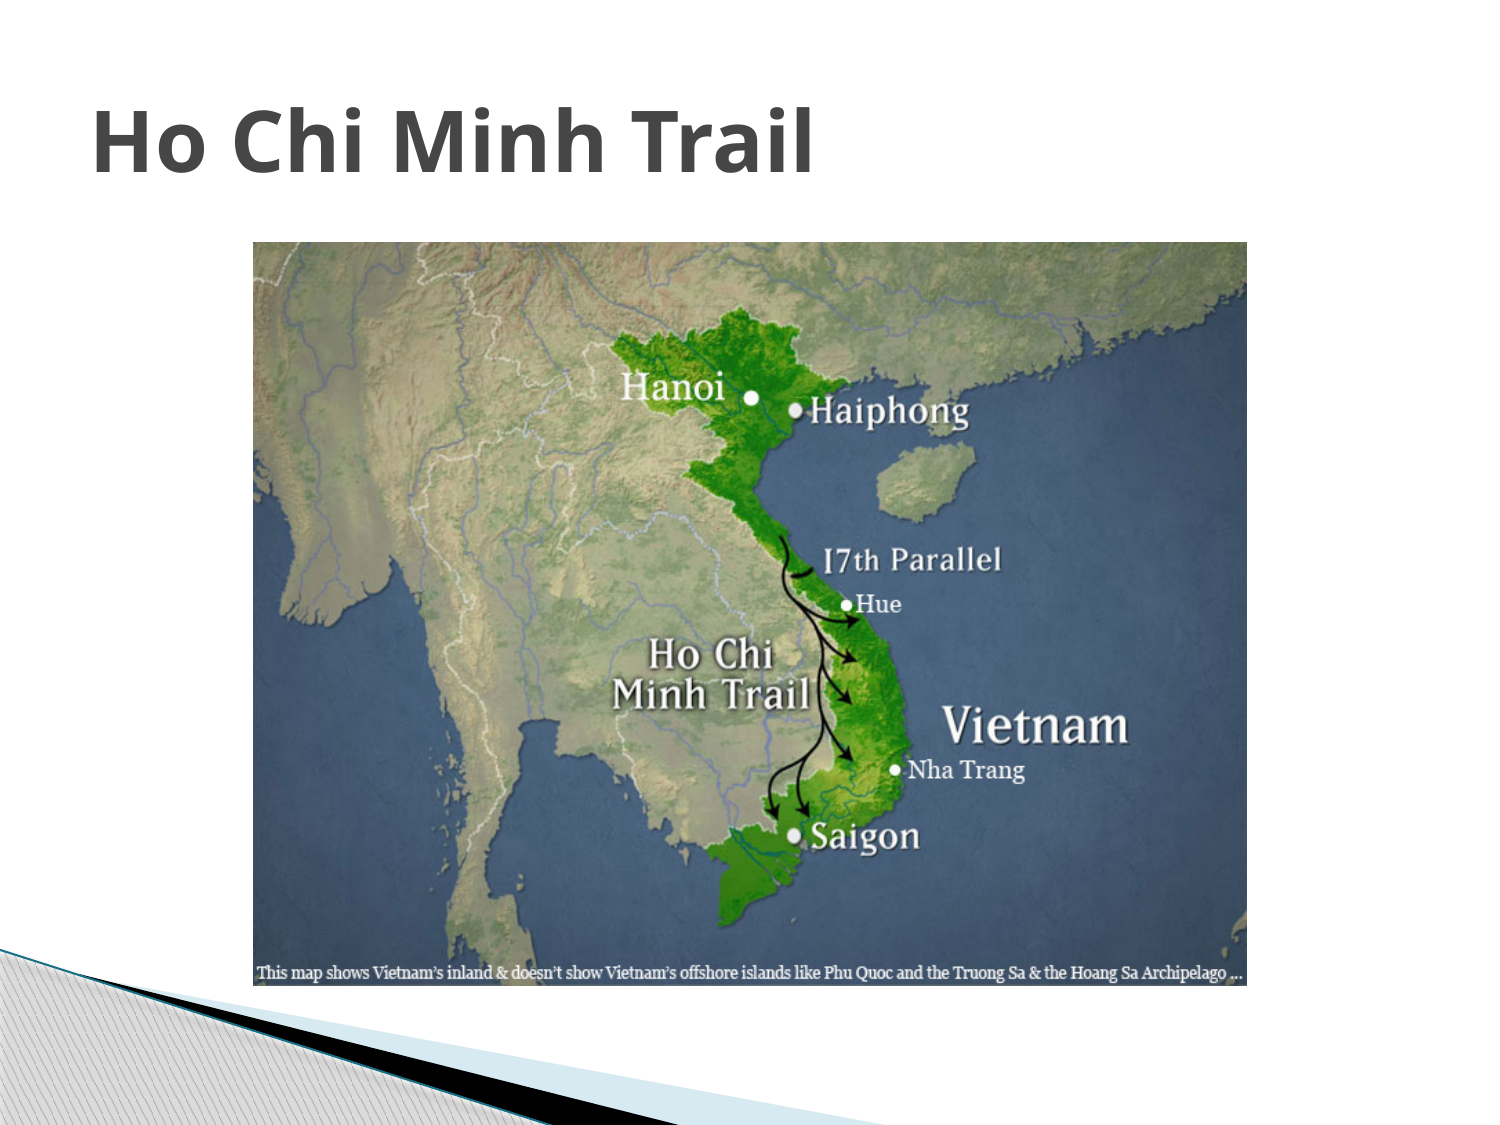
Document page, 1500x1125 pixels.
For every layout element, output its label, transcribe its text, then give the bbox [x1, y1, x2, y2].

title Ho Chi Minh Trail [75, 45, 1425, 233]
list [74, 242, 1426, 986]
